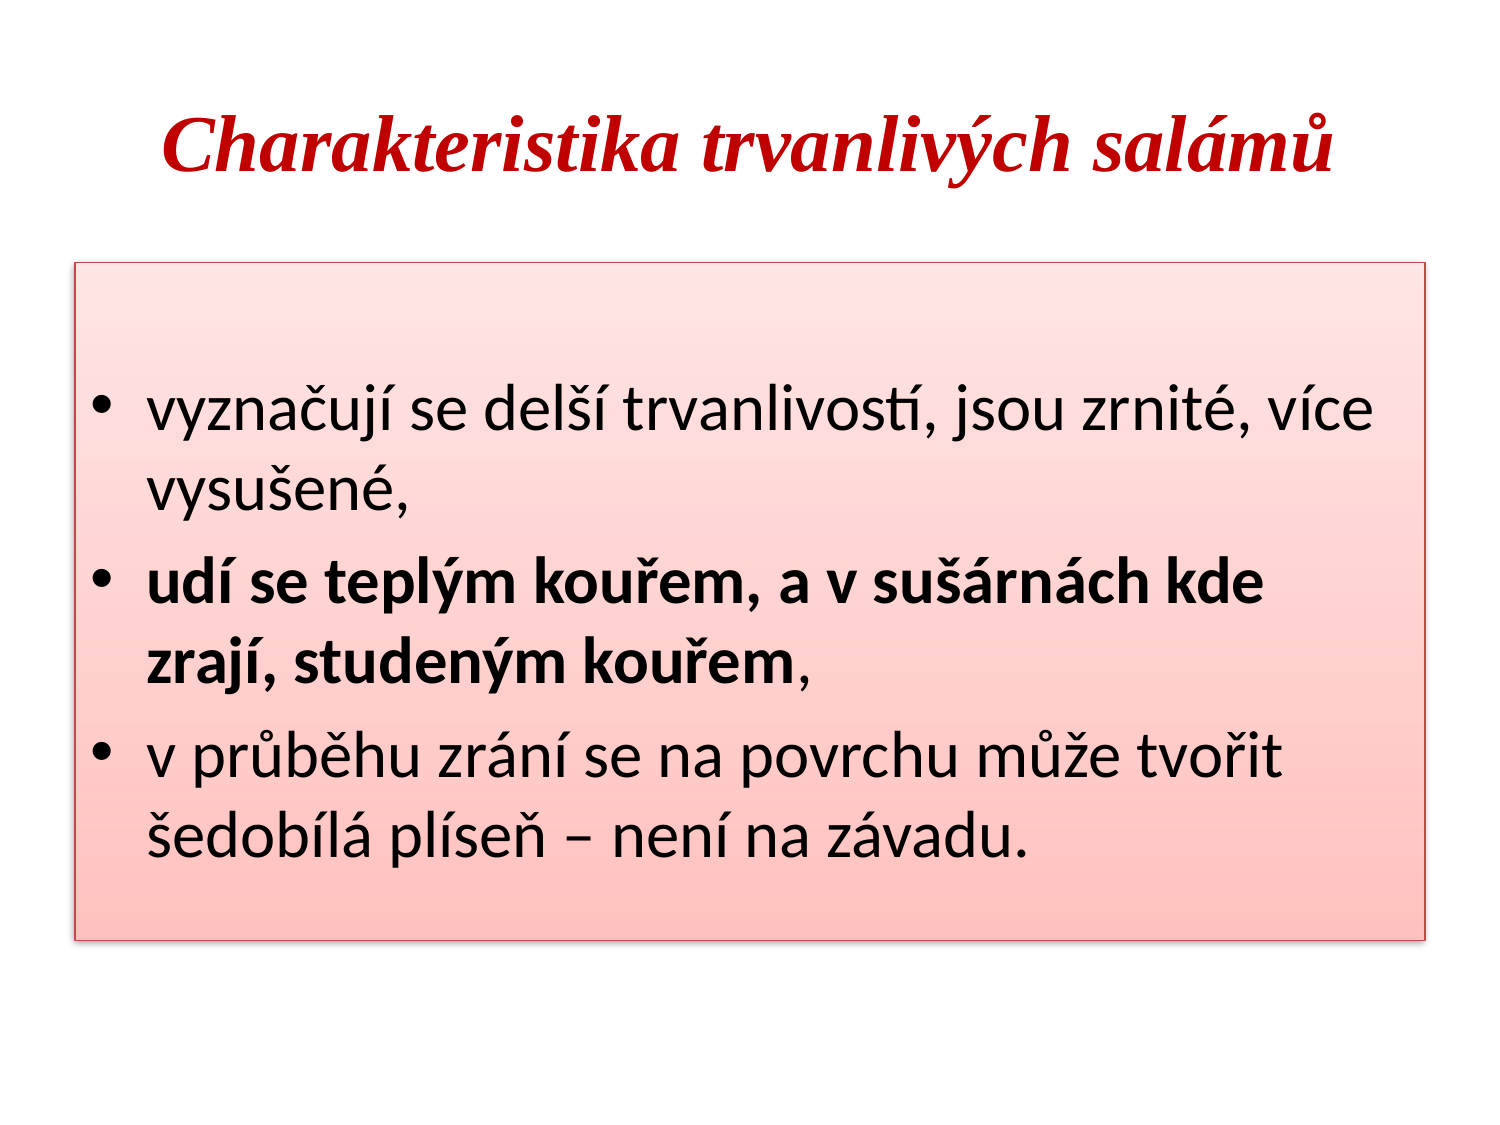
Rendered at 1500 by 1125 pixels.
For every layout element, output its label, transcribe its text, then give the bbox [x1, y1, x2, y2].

list vyznačují se delší trvanlivostí, jsou zrnité, více vysušené, udí se teplým kouřem, a v sušárnách kde zrají, studeným kouřem, v průběhu zrání se na povrchu může tvořit šedobílá plíseň – není na závadu. [74, 262, 1426, 941]
title Charakteristika trvanlivých salámů [75, 45, 1425, 233]
